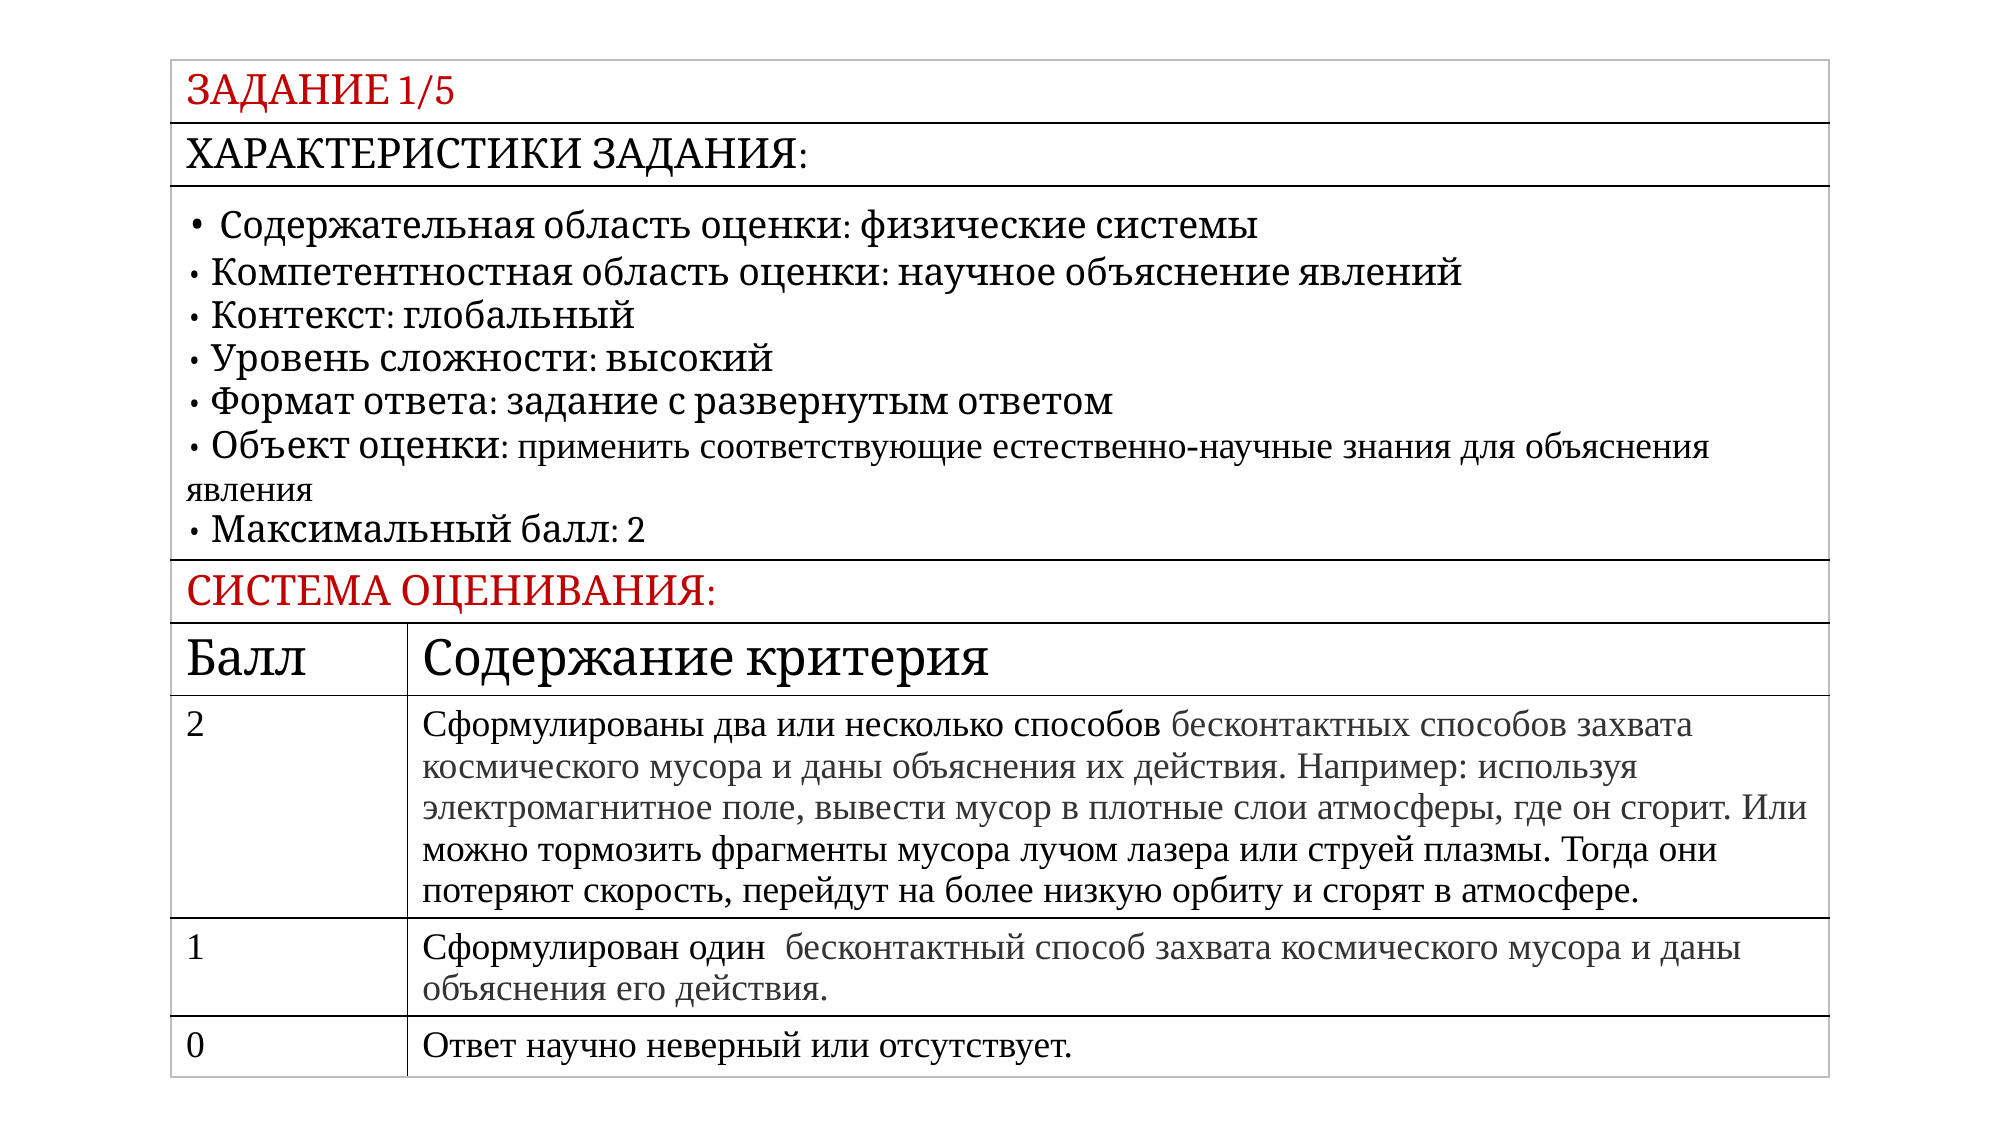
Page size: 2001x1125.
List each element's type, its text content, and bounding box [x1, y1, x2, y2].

table_cell Содержание критерия [408, 624, 1828, 695]
table_cell • Содержательная область оценки: физические системы • Компетентностная область оценки: научное объяснение явлений • Контекст: глобальный • Уровень сложности: высокий • Формат ответа: задание с развернутым ответом • Объект оценки: применить соответствующие естественно-научные знания для объяснения явления • Максимальный балл: 2 [172, 187, 1828, 559]
table_cell Балл [172, 624, 407, 695]
table_cell 2 [172, 696, 407, 917]
table_cell 1 [172, 919, 407, 1015]
table_cell СИСТЕМА ОЦЕНИВАНИЯ: [172, 561, 1828, 622]
table_cell ХАРАКТЕРИСТИКИ ЗАДАНИЯ: [172, 124, 1828, 185]
table_cell Ответ научно неверный или отсутствует. [408, 1017, 1828, 1076]
table_header ЗАДАНИЕ 1/5 [172, 61, 1828, 122]
table_cell 0 [172, 1017, 407, 1076]
table_cell Сформулирован один бесконтактный способ захвата космического мусора и даны объяснения его действия. [408, 919, 1828, 1015]
table_cell Сформулированы два или несколько способов бесконтактных способов захвата космического мусора и даны объяснения их действия. Например: используя электромагнитное поле, вывести мусор в плотные слои атмосферы, где он сгорит. Или можно тормозить фрагменты мусора лучом лазера или струей плазмы. Тогда они потеряют скорость, перейдут на более низкую орбиту и сгорят в атмосфере. [408, 696, 1828, 917]
